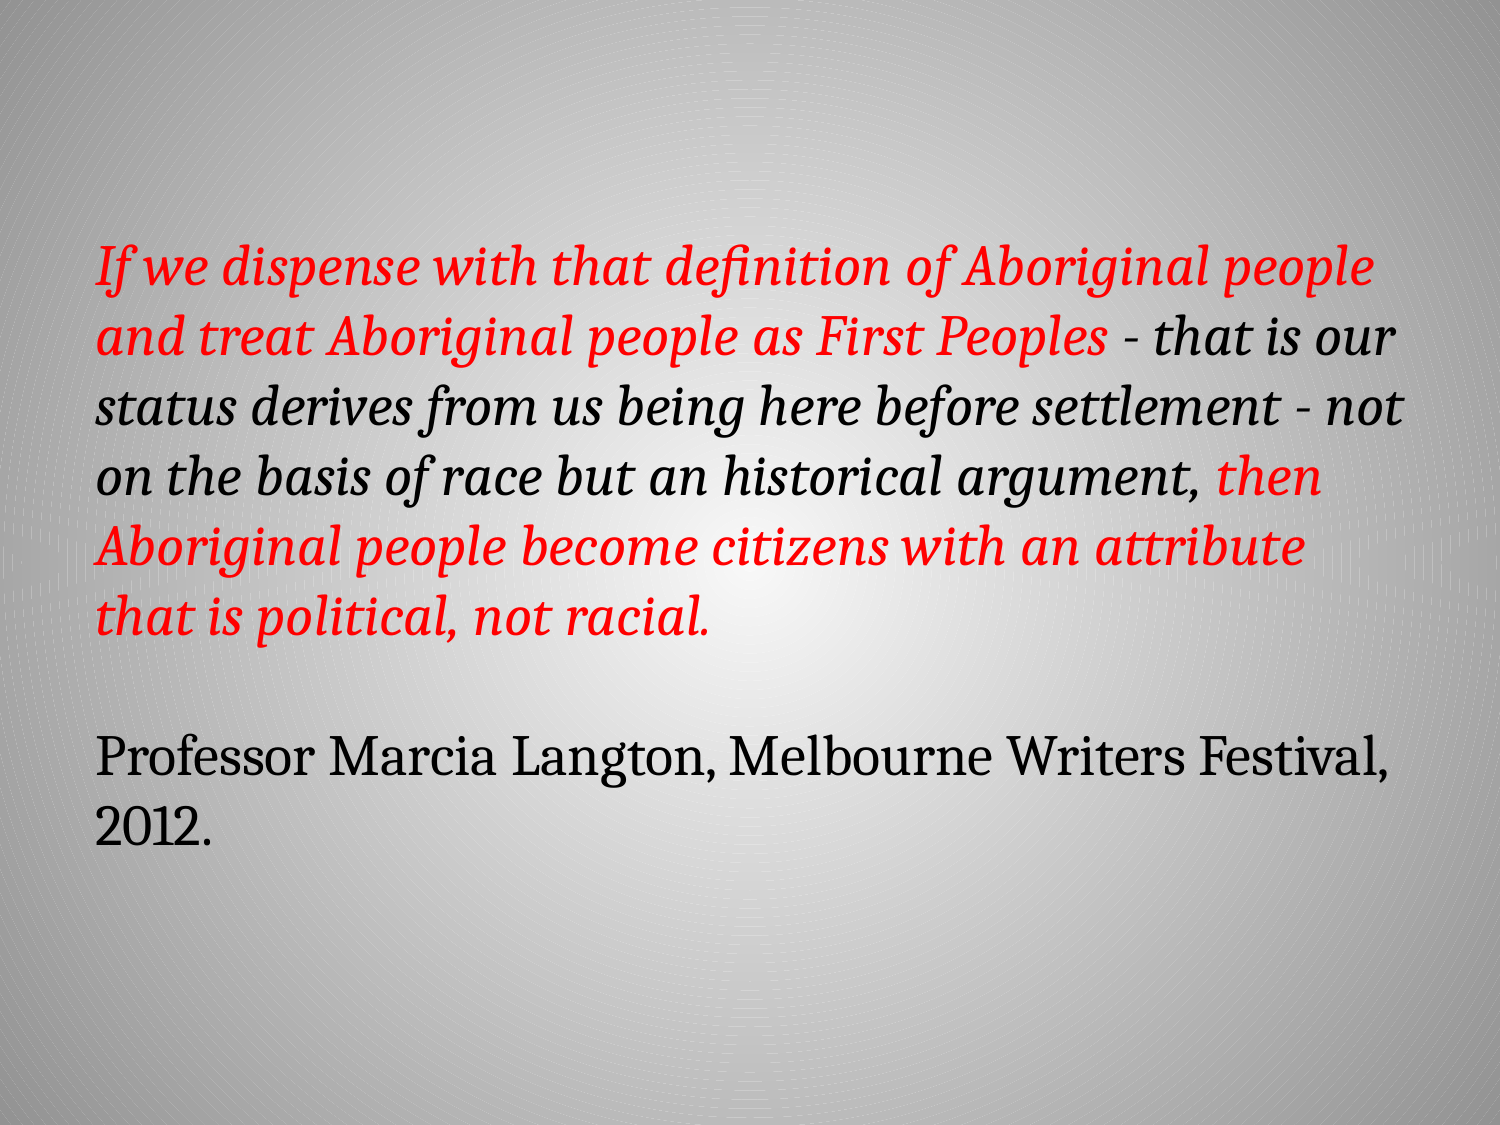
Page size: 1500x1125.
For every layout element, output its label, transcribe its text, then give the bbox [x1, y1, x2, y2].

text_box If we dispense with that definition of Aboriginal people and treat Aboriginal people as First Peoples - that is our status derives from us being here before settlement - not on the basis of race but an historical argument, then Aboriginal people become citizens with an attribute that is political, not racial. Professor Marcia Langton, Melbourne Writers Festival, 2012. [80, 219, 1427, 945]
